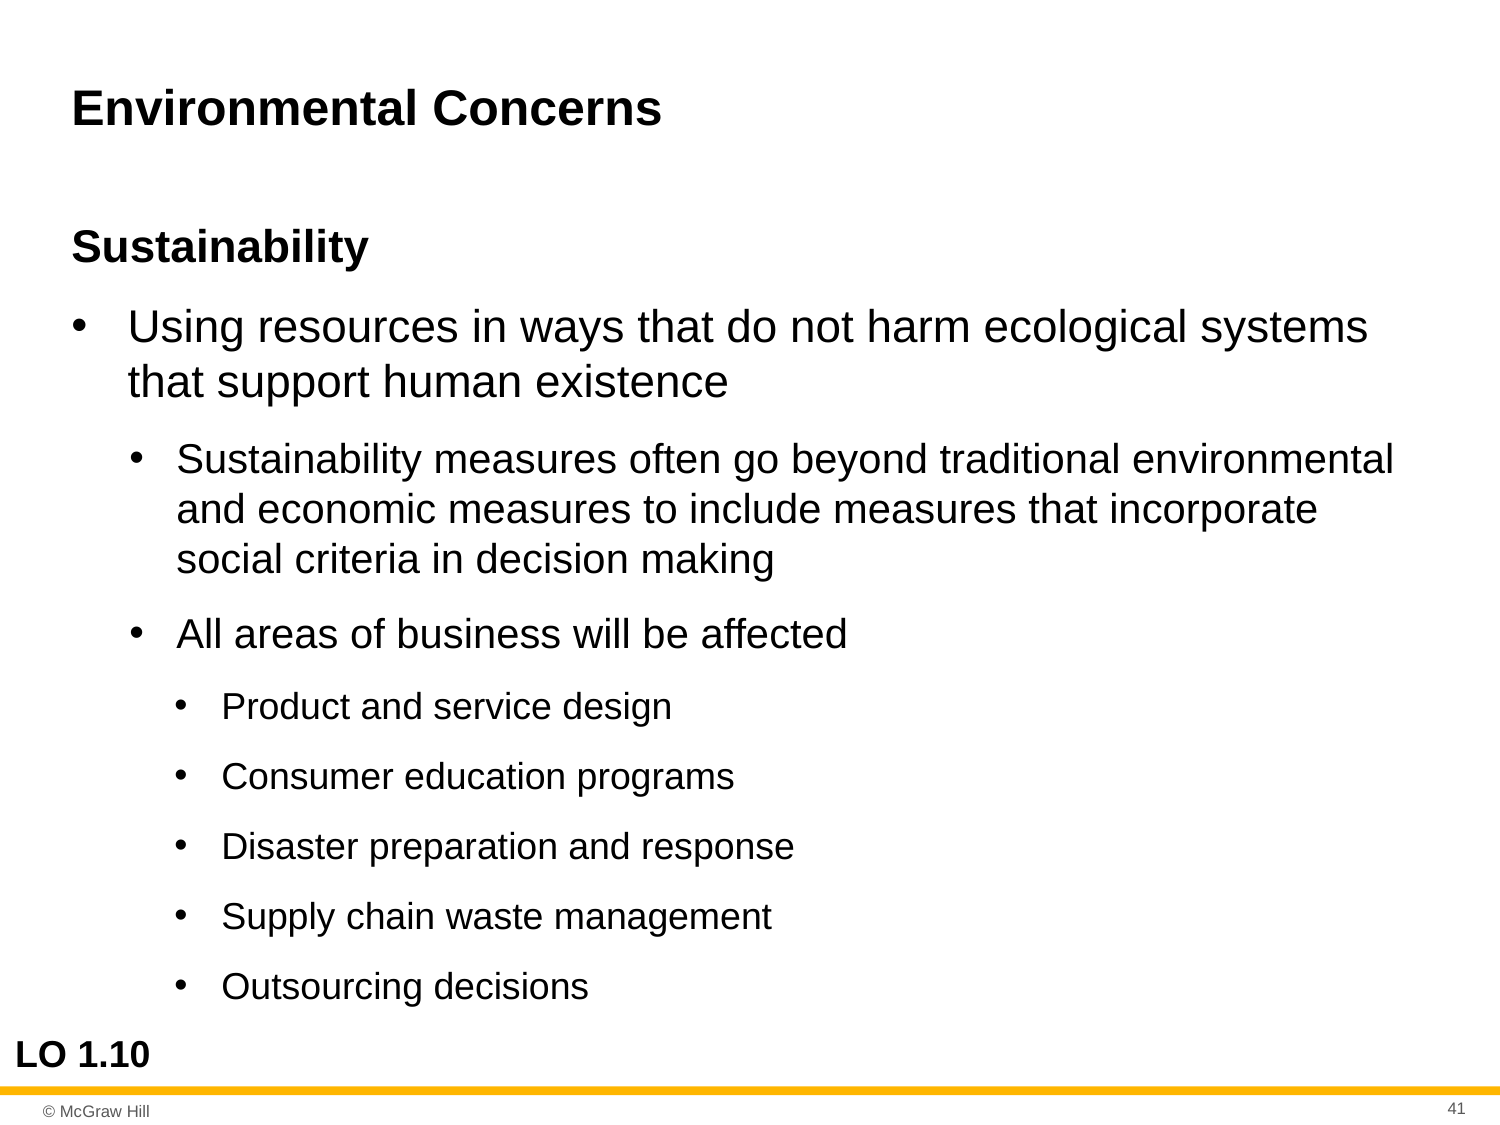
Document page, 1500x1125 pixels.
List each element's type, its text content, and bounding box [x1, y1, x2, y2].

list Sustainability Using resources in ways that do not harm ecological systems that support human existence Sustainability measures often go beyond traditional environmental and economic measures to include measures that incorporate social criteria in decision making All areas of business will be affected Product and service design Consumer education programs Disaster preparation and response Supply chain waste management Outsourcing decisions [56, 209, 1444, 1020]
list LO 1.10 [0, 1022, 197, 1085]
title Environmental Concerns [56, 50, 1444, 162]
